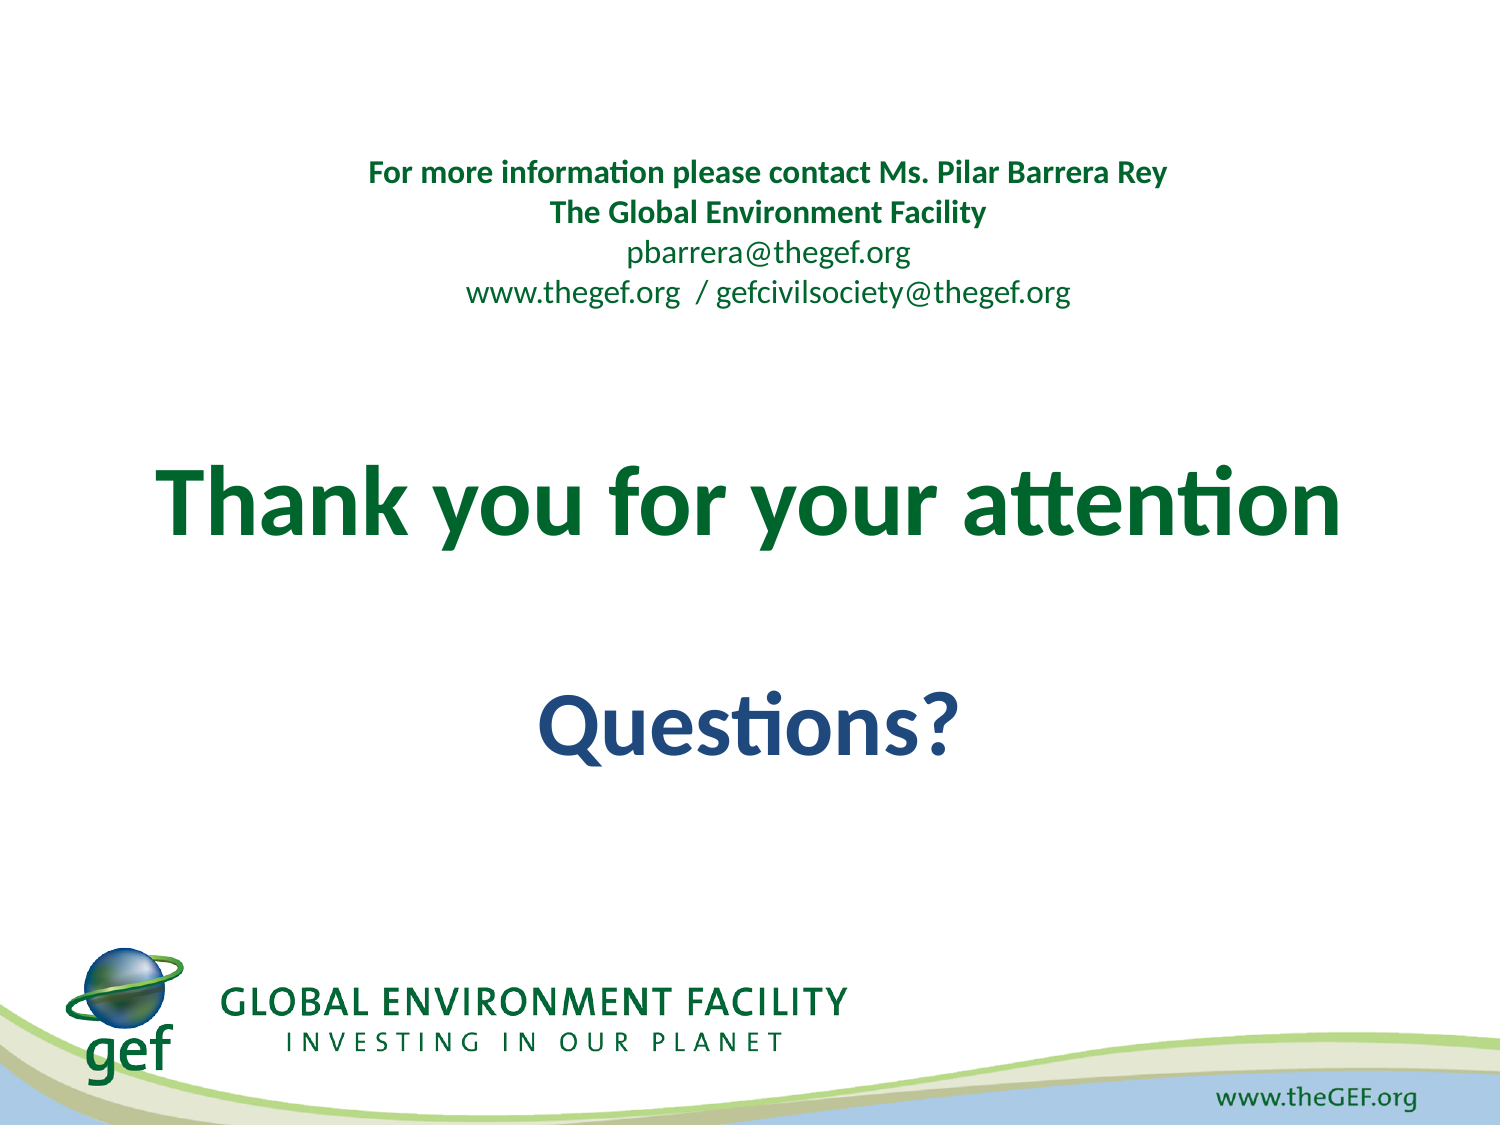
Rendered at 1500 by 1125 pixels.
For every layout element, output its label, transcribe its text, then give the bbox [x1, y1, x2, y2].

picture [0, 920, 1500, 1125]
text_box For more information please contact Ms. Pilar Barrera Rey The Global Environment Facility pbarrera@thegef.org www.thegef.org / gefcivilsociety@thegef.org [225, 99, 1313, 400]
